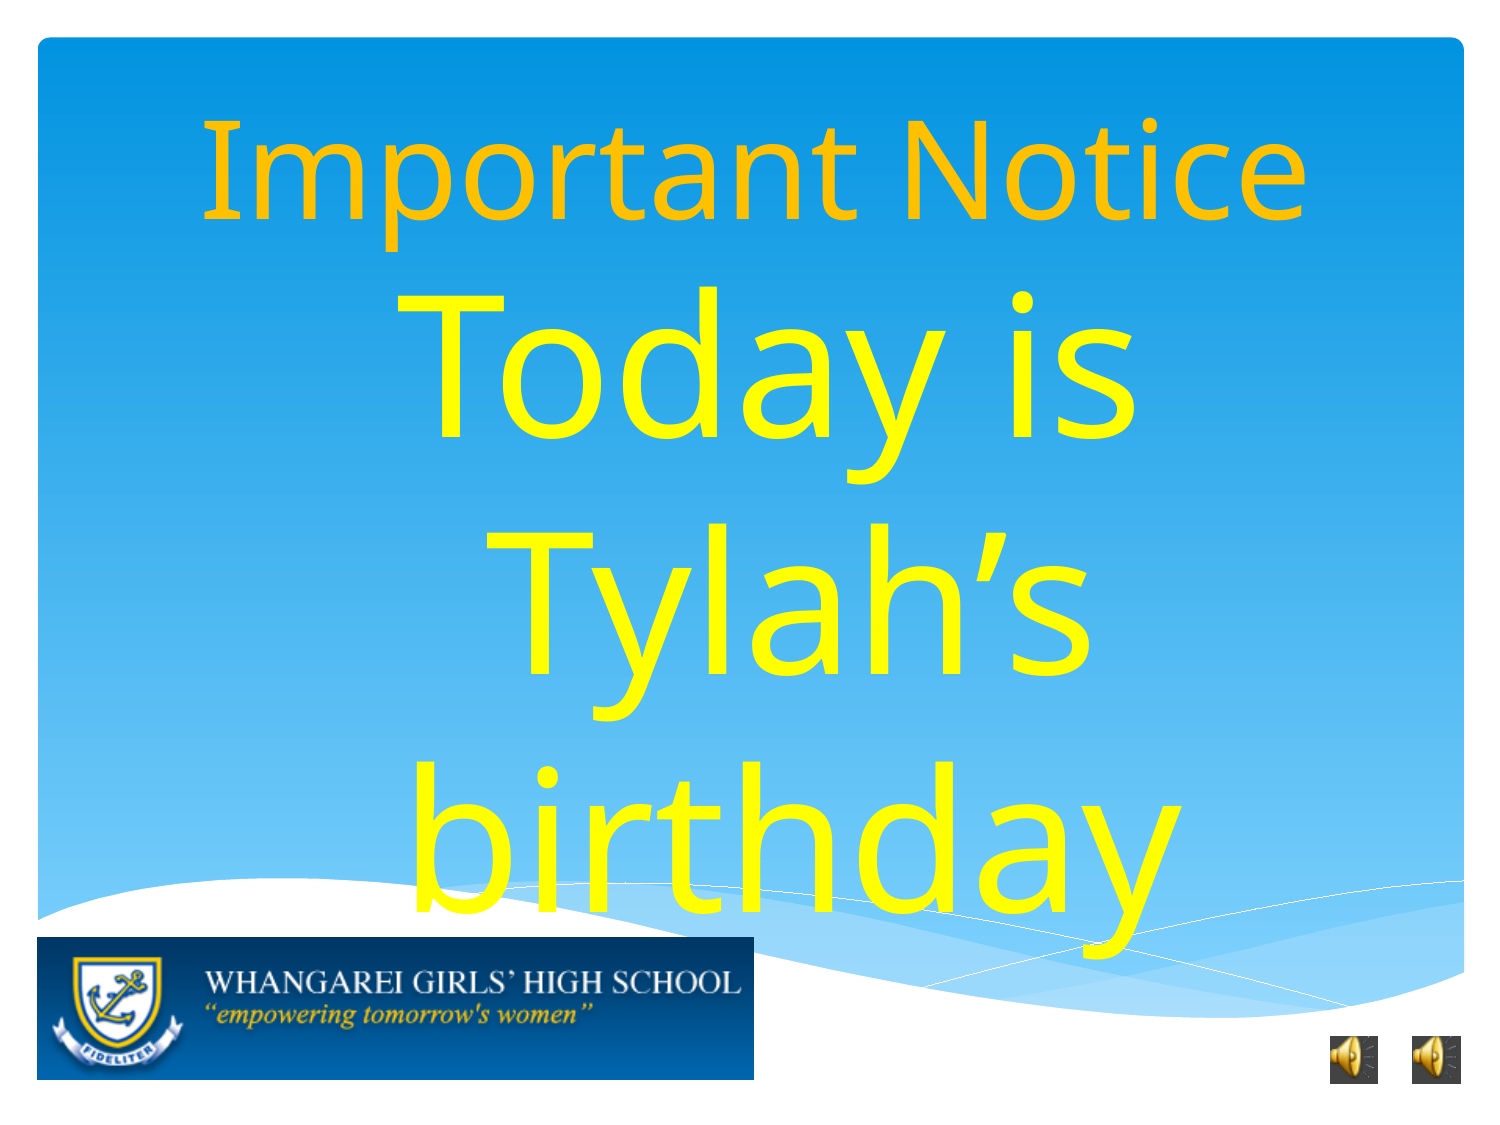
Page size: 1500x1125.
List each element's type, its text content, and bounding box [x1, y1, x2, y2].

text_box Today is Tylah’s birthday [149, 231, 1391, 963]
picture [1328, 1034, 1380, 1086]
picture [1411, 1034, 1462, 1086]
text_box Important Notice [149, 37, 1362, 255]
picture [37, 937, 754, 1080]
